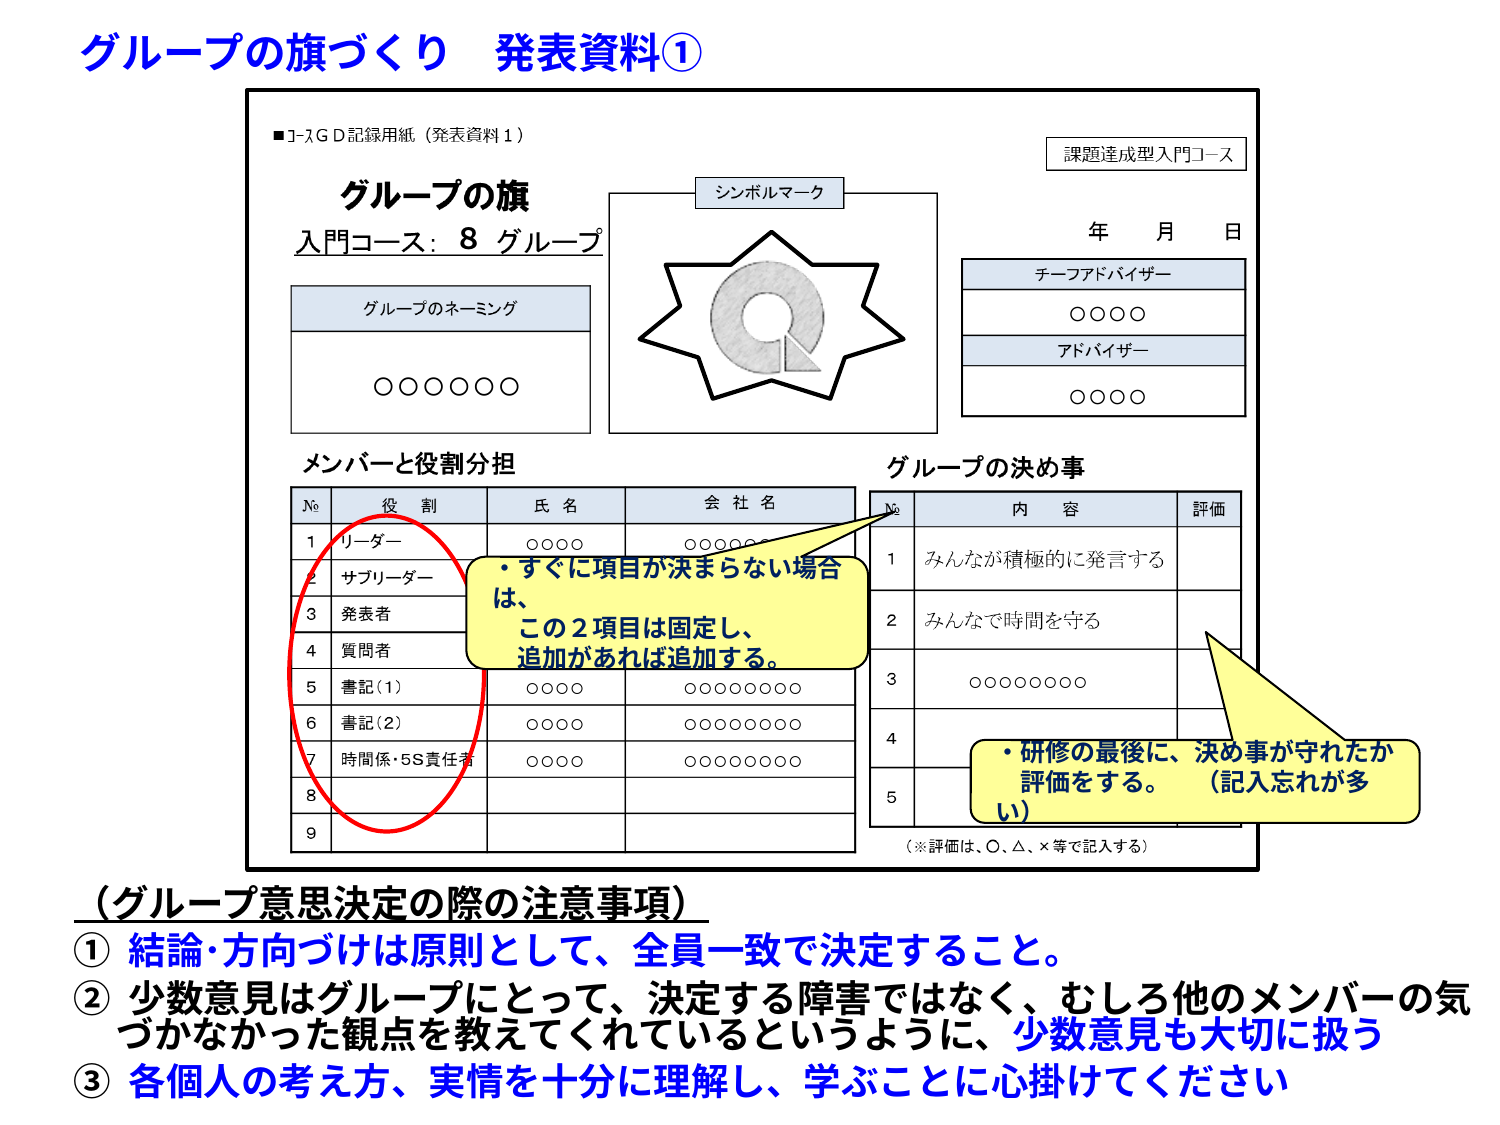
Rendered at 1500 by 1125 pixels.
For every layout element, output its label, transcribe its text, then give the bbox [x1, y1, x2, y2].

text_box グループの旗づくり 発表資料① [64, 19, 810, 84]
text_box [639, 231, 904, 399]
text_box ・研修の最後に、決め事が守れたか 評価をする。 （記入忘れが多い） [1263, 676, 1420, 823]
picture [259, 119, 1258, 866]
text_box （グループ意思決定の際の注意事項） ① 結論･方向づけは原則として、全員一致で決定すること。 ② 少数意見はグループにとって、決定する障害ではなく、むしろ他のメンバーの気づかなかった観点を教えてくれているというように、少数意見も大切に扱う ③ 各個人の考え方、実情を十分に理解し、学ぶことに心掛けてください [59, 881, 1495, 1110]
text_box [245, 88, 1260, 872]
